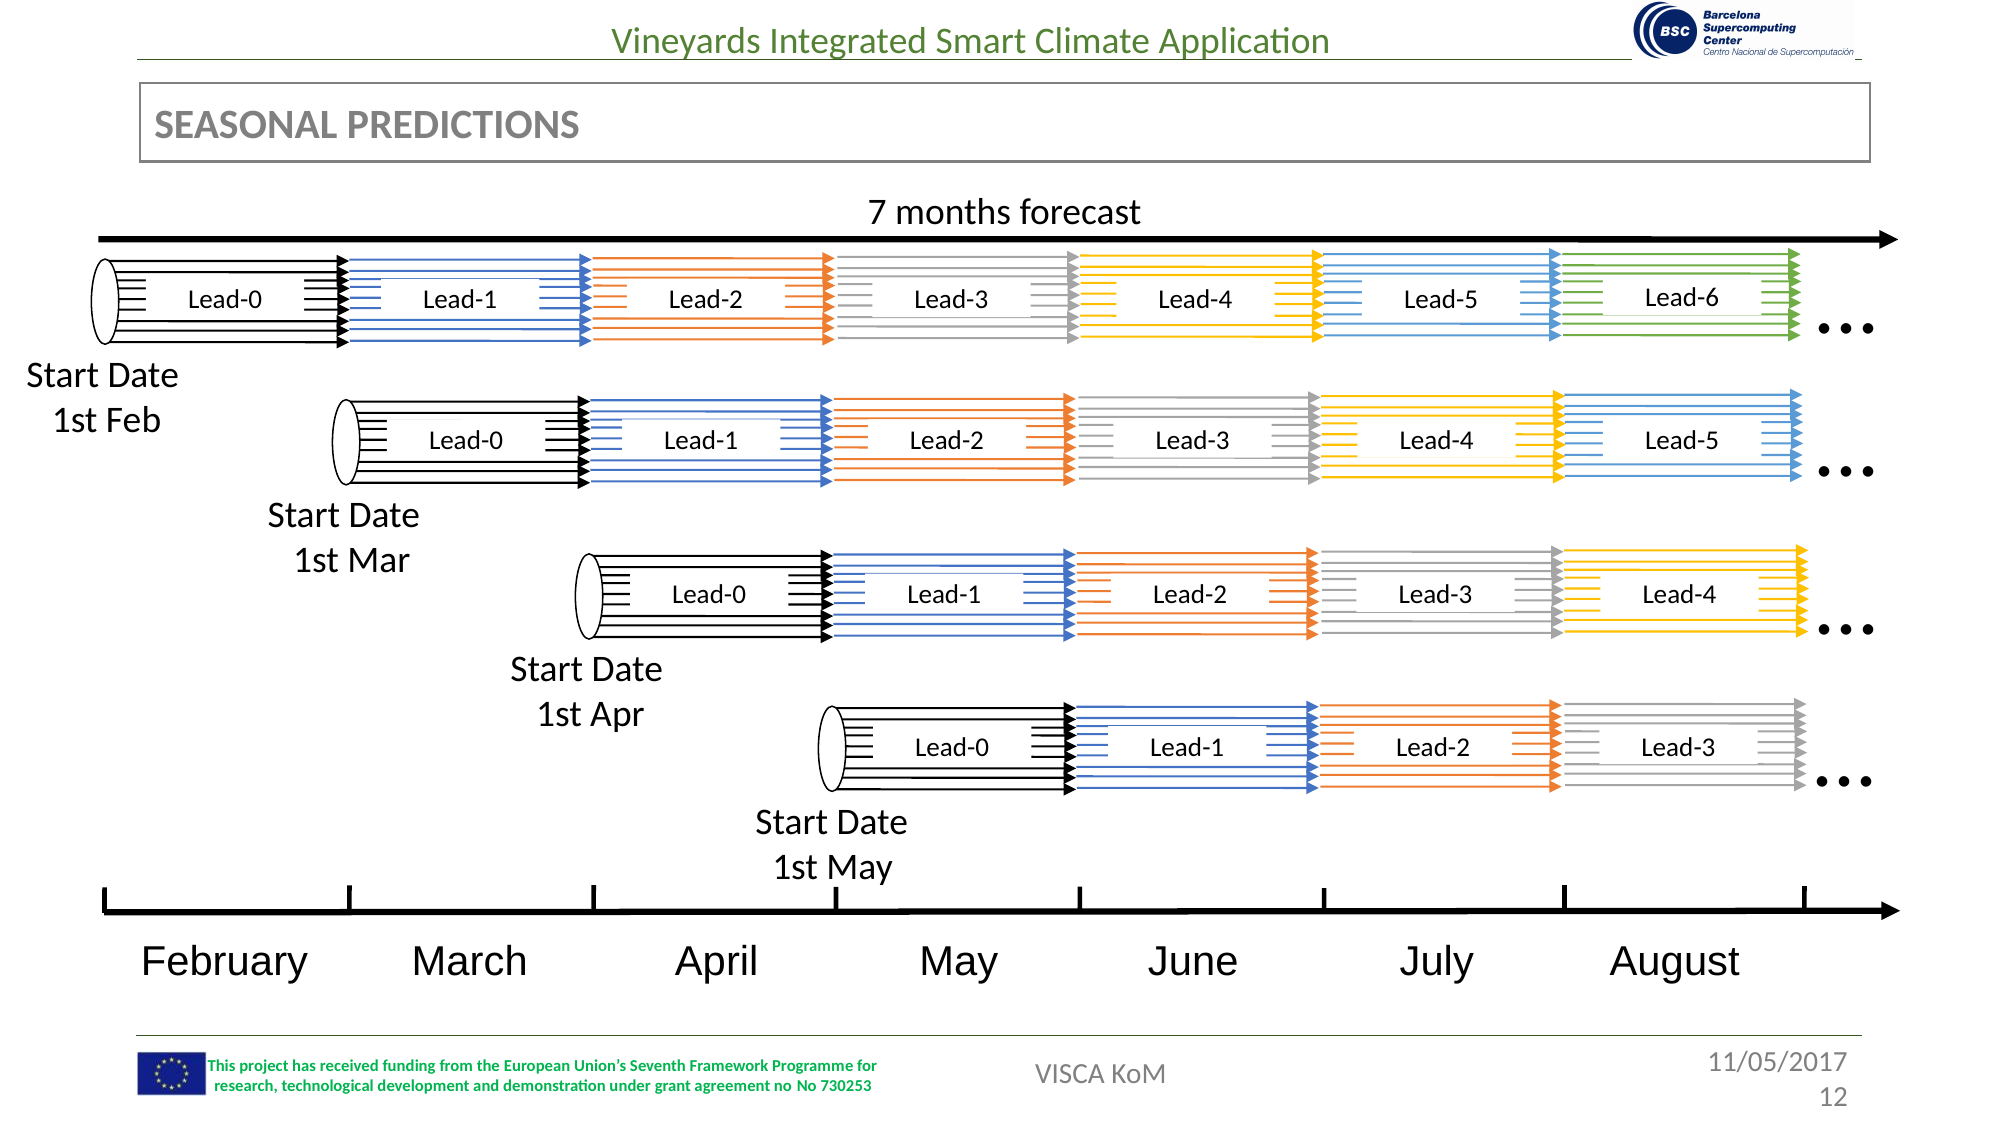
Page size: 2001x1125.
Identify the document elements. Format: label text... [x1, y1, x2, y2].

picture [1632, 0, 1855, 60]
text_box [11, 179, 1901, 993]
picture [136, 1051, 207, 1096]
text_box SEASONAL PREDICTIONS [139, 82, 1871, 163]
